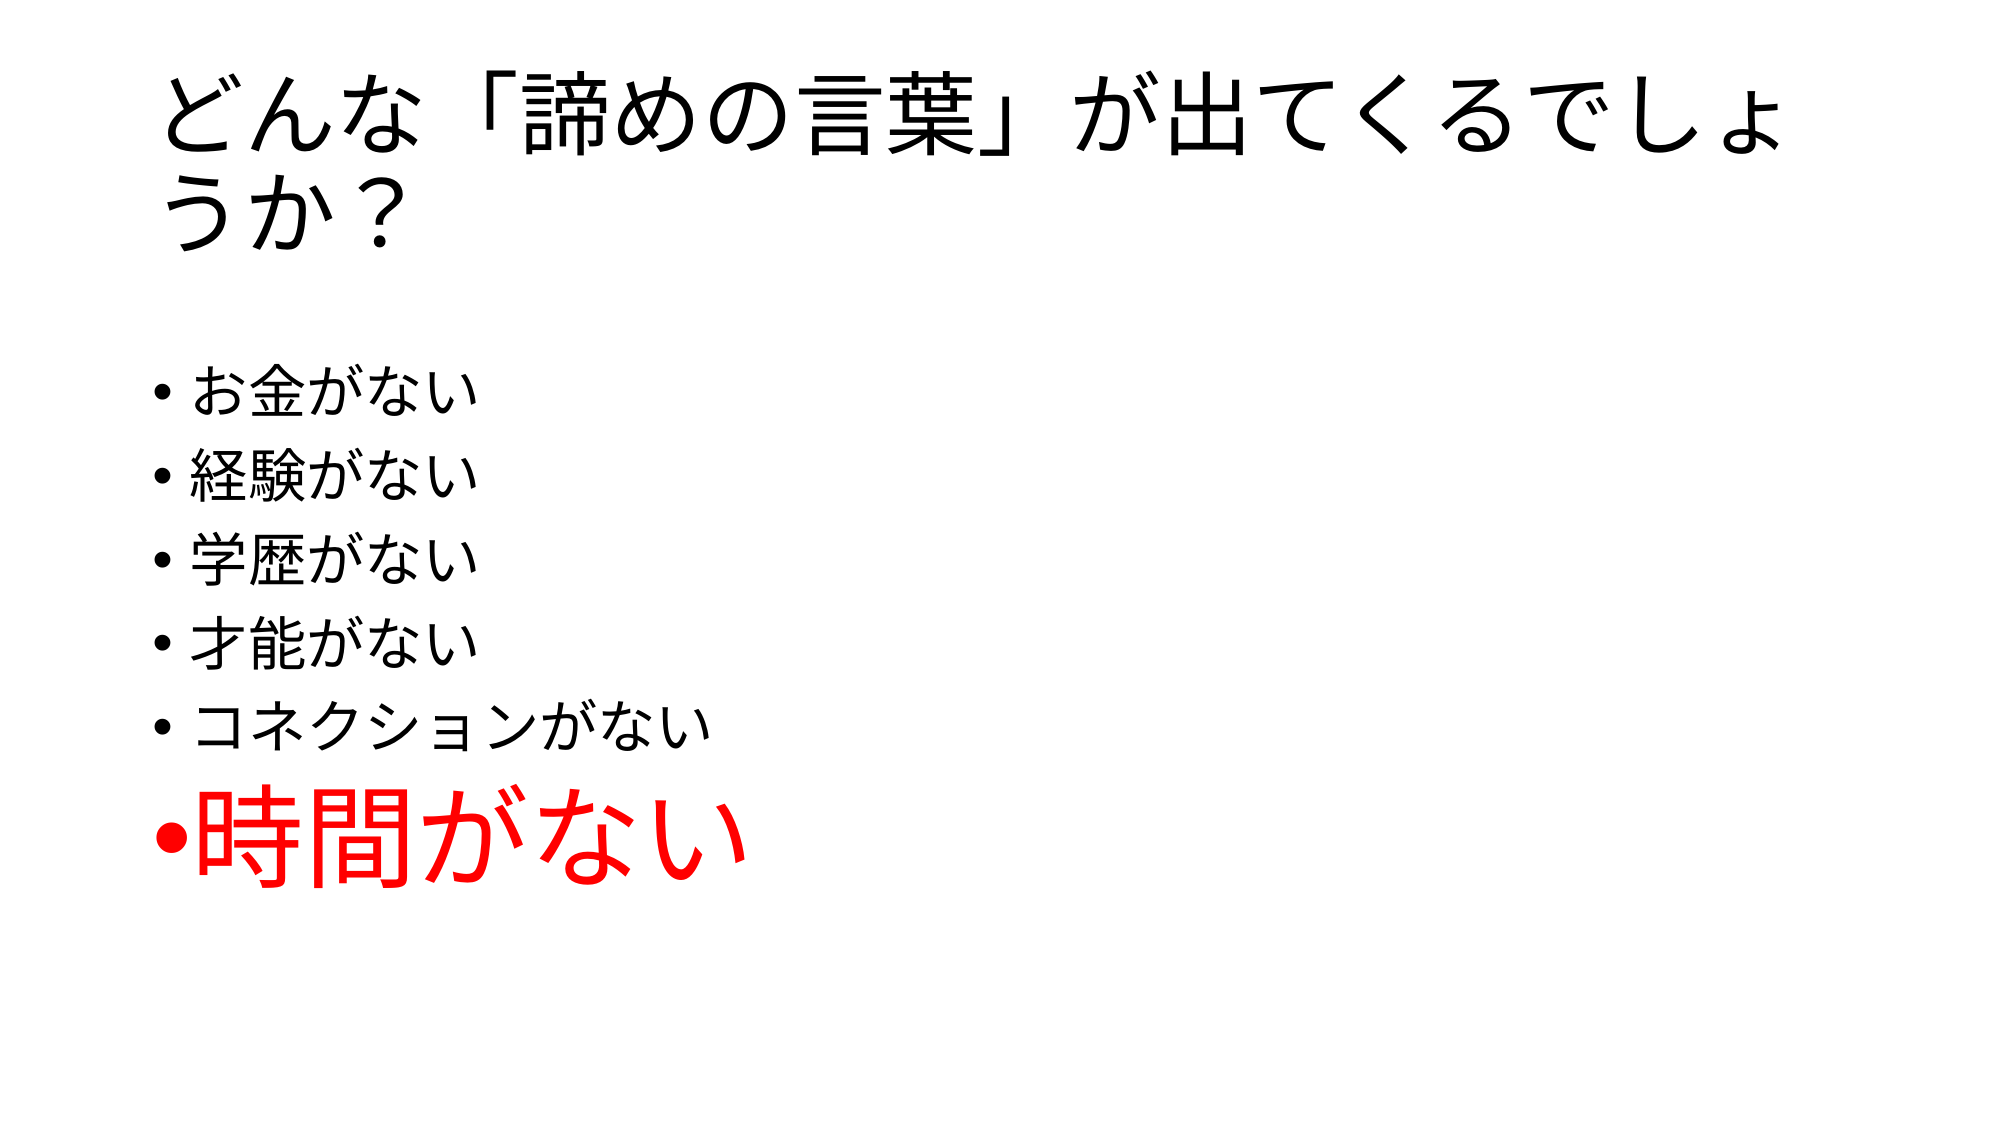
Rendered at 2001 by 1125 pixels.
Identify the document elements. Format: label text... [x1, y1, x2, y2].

list お金がない 経験がない 学歴がない 才能がない コネクションがない 時間がない [137, 356, 1863, 930]
title どんな「諦めの言葉」が出てくるでしょうか？ [137, 59, 1863, 278]
